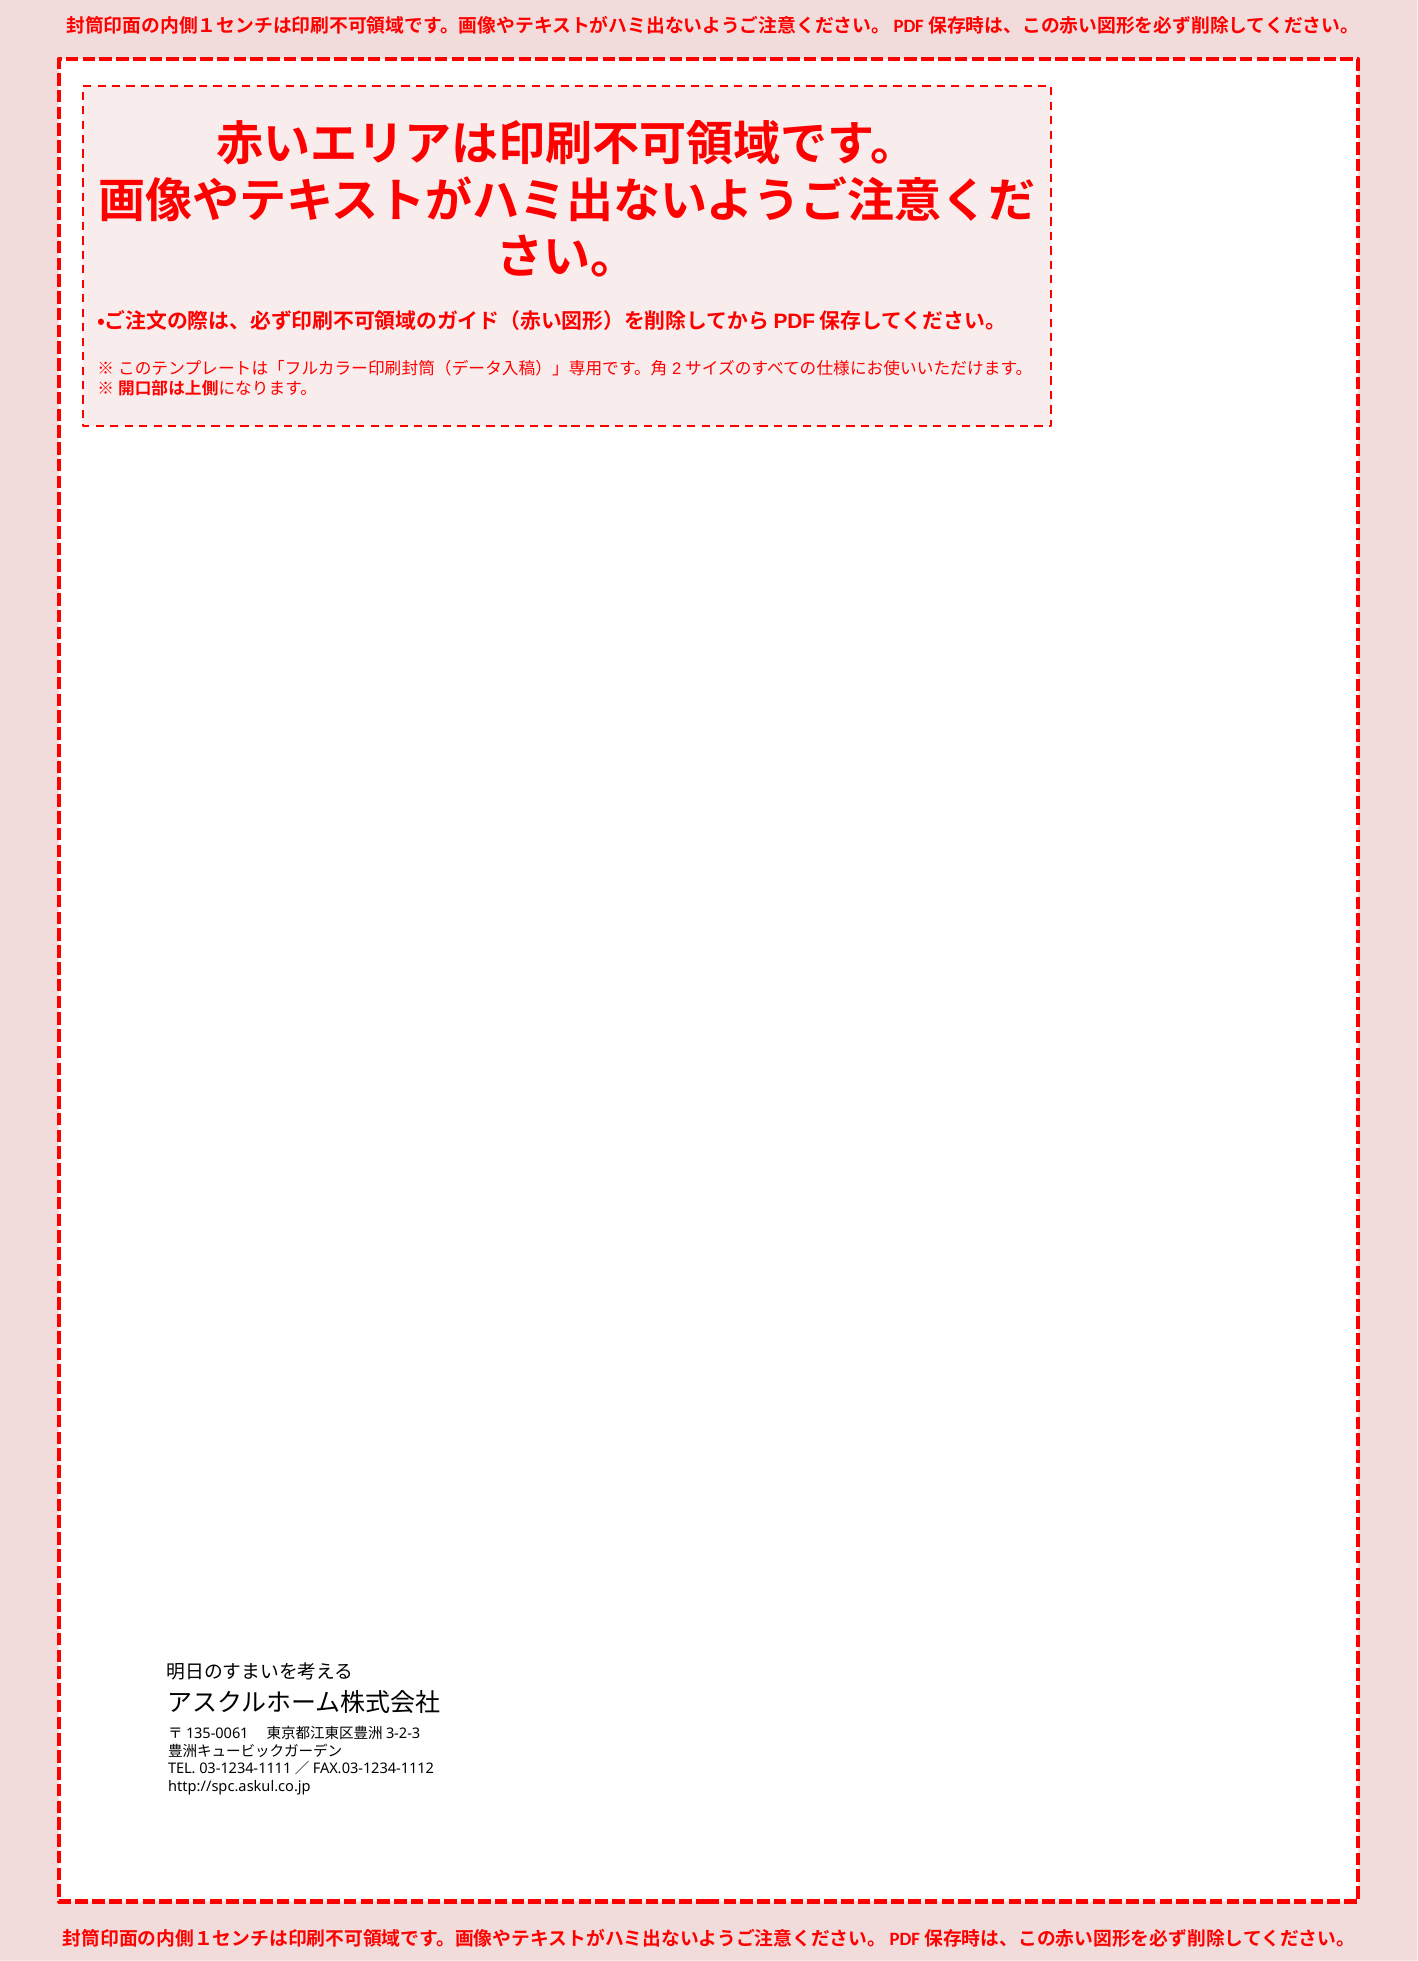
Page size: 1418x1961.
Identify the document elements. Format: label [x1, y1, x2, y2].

text_box [0, 0, 1418, 1961]
